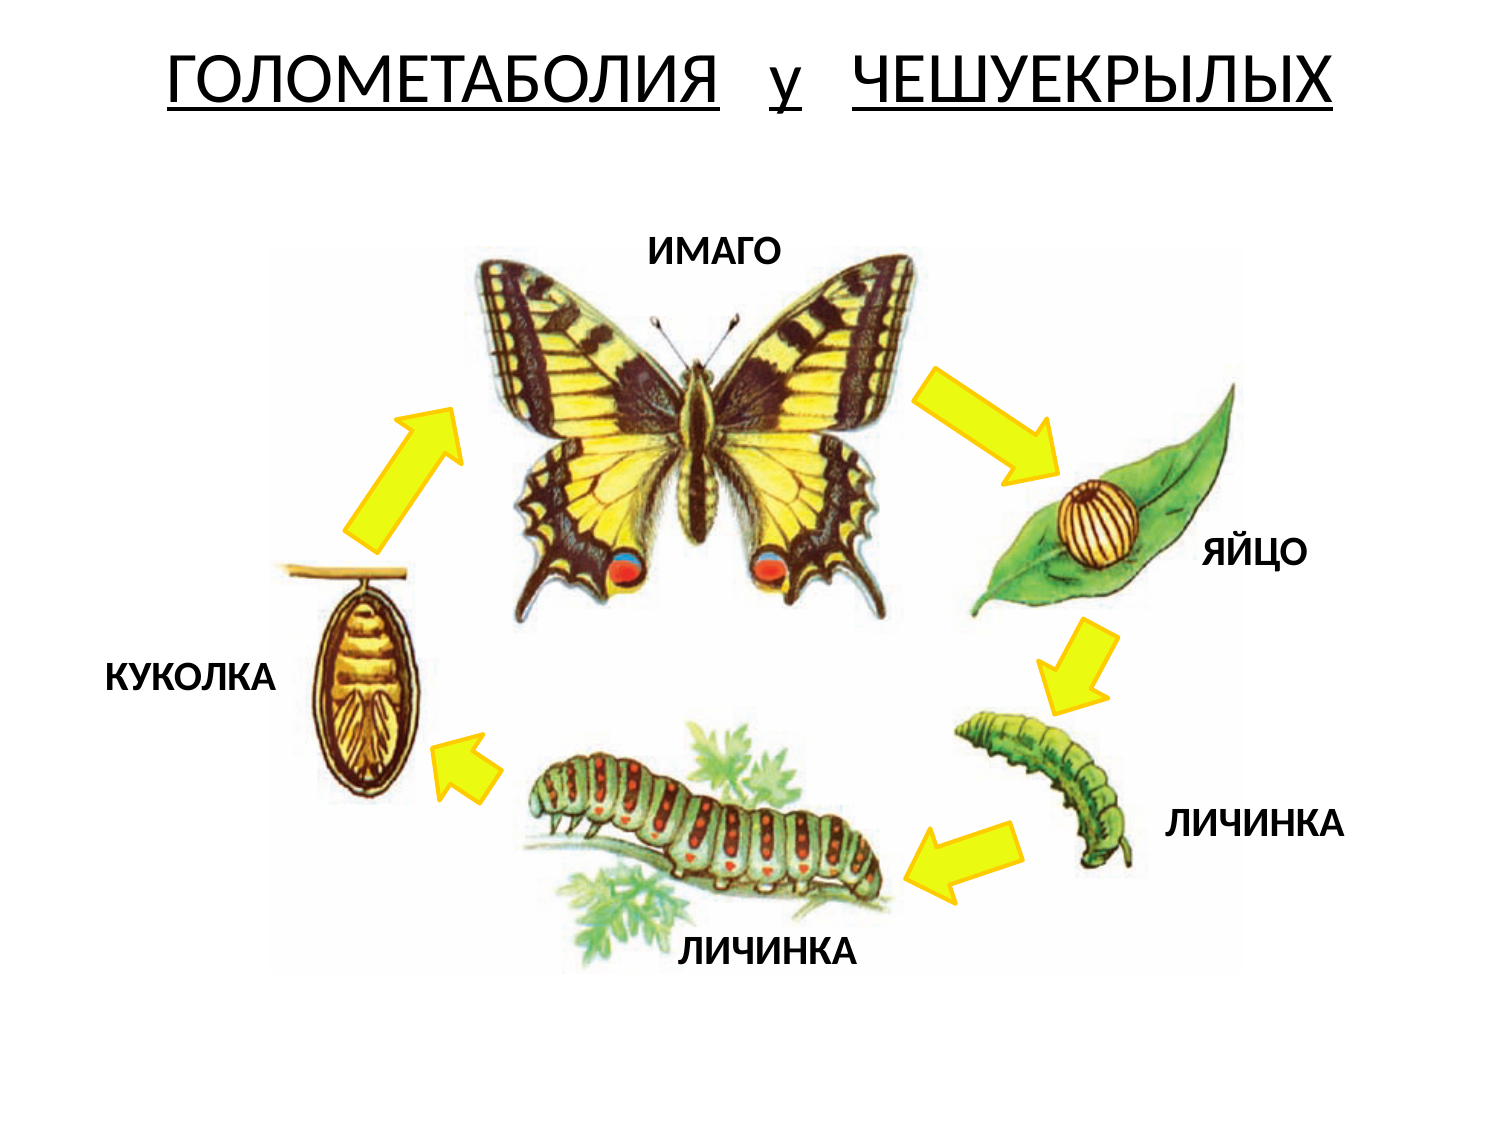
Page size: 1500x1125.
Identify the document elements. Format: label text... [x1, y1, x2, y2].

text_box ИМАГО [632, 215, 797, 244]
text_box ЛИЧИНКА [1249, 786, 1360, 852]
text_box ЯЙЦО [1249, 516, 1324, 582]
title ГОЛОМЕТАБОЛИЯ у ЧЕШУЕКРЫЛЫХ [17, 19, 1483, 149]
text_box КУКОЛКА [90, 640, 264, 706]
picture [269, 245, 1245, 974]
